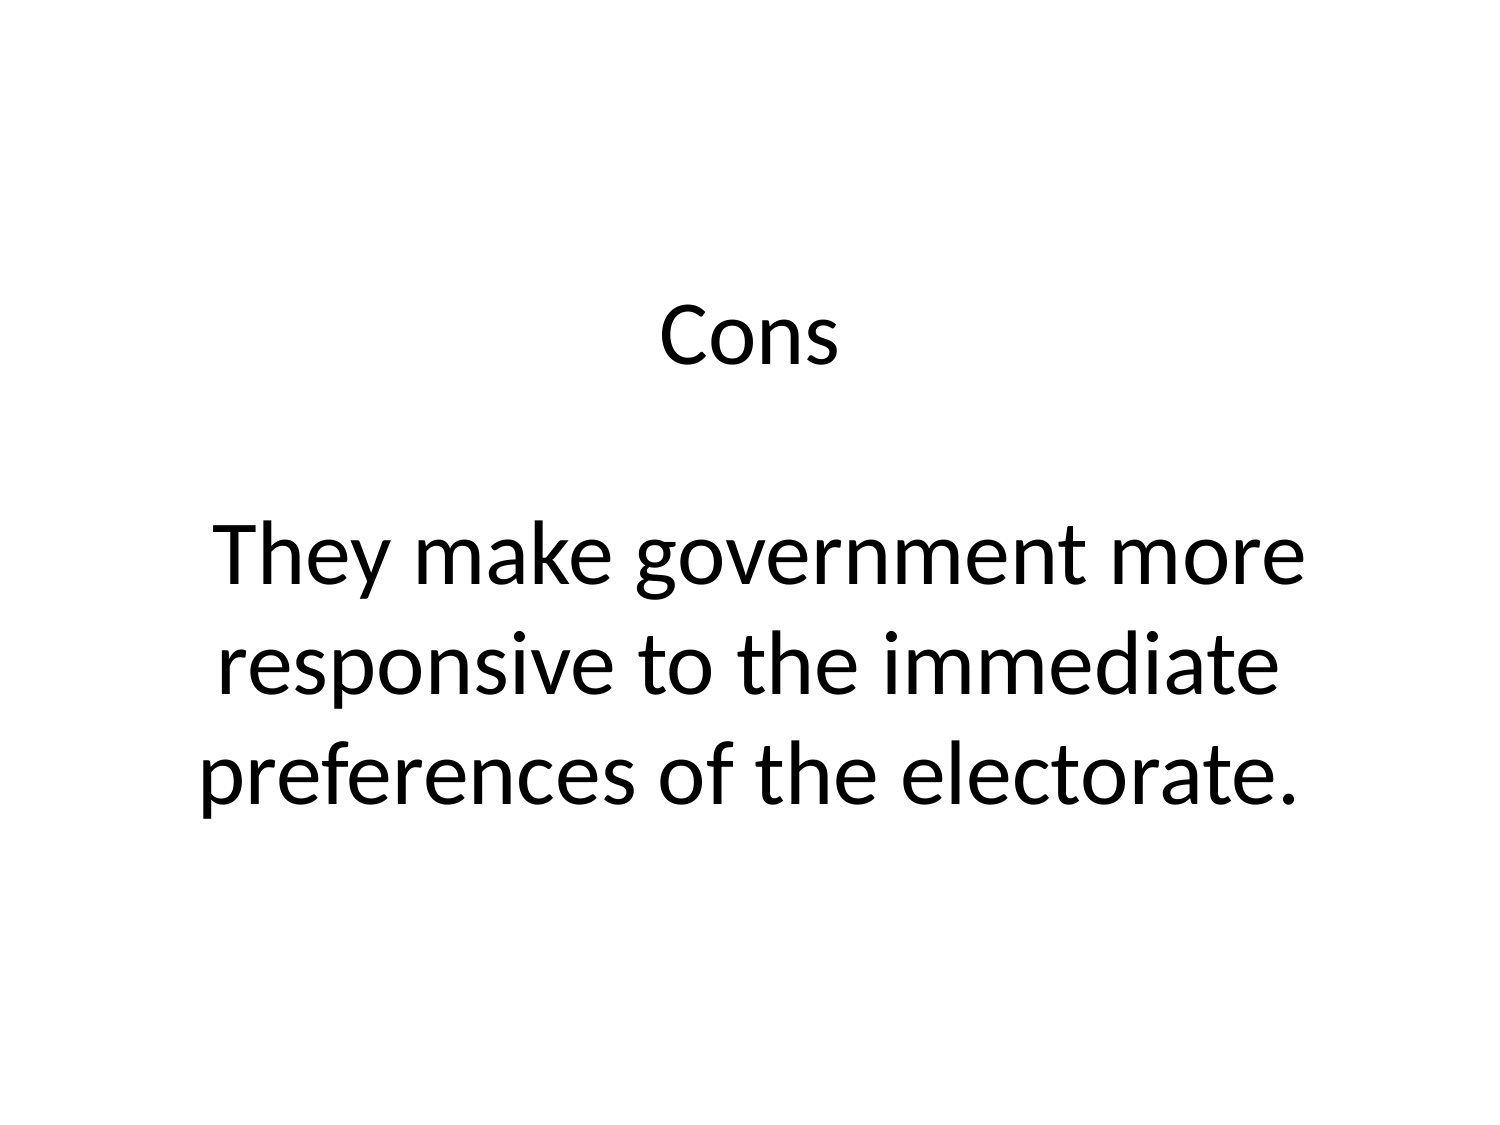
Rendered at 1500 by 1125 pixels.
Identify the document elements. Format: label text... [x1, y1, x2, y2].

title Cons They make government more responsive to the immediate preferences of the electorate. [74, 44, 1426, 1051]
